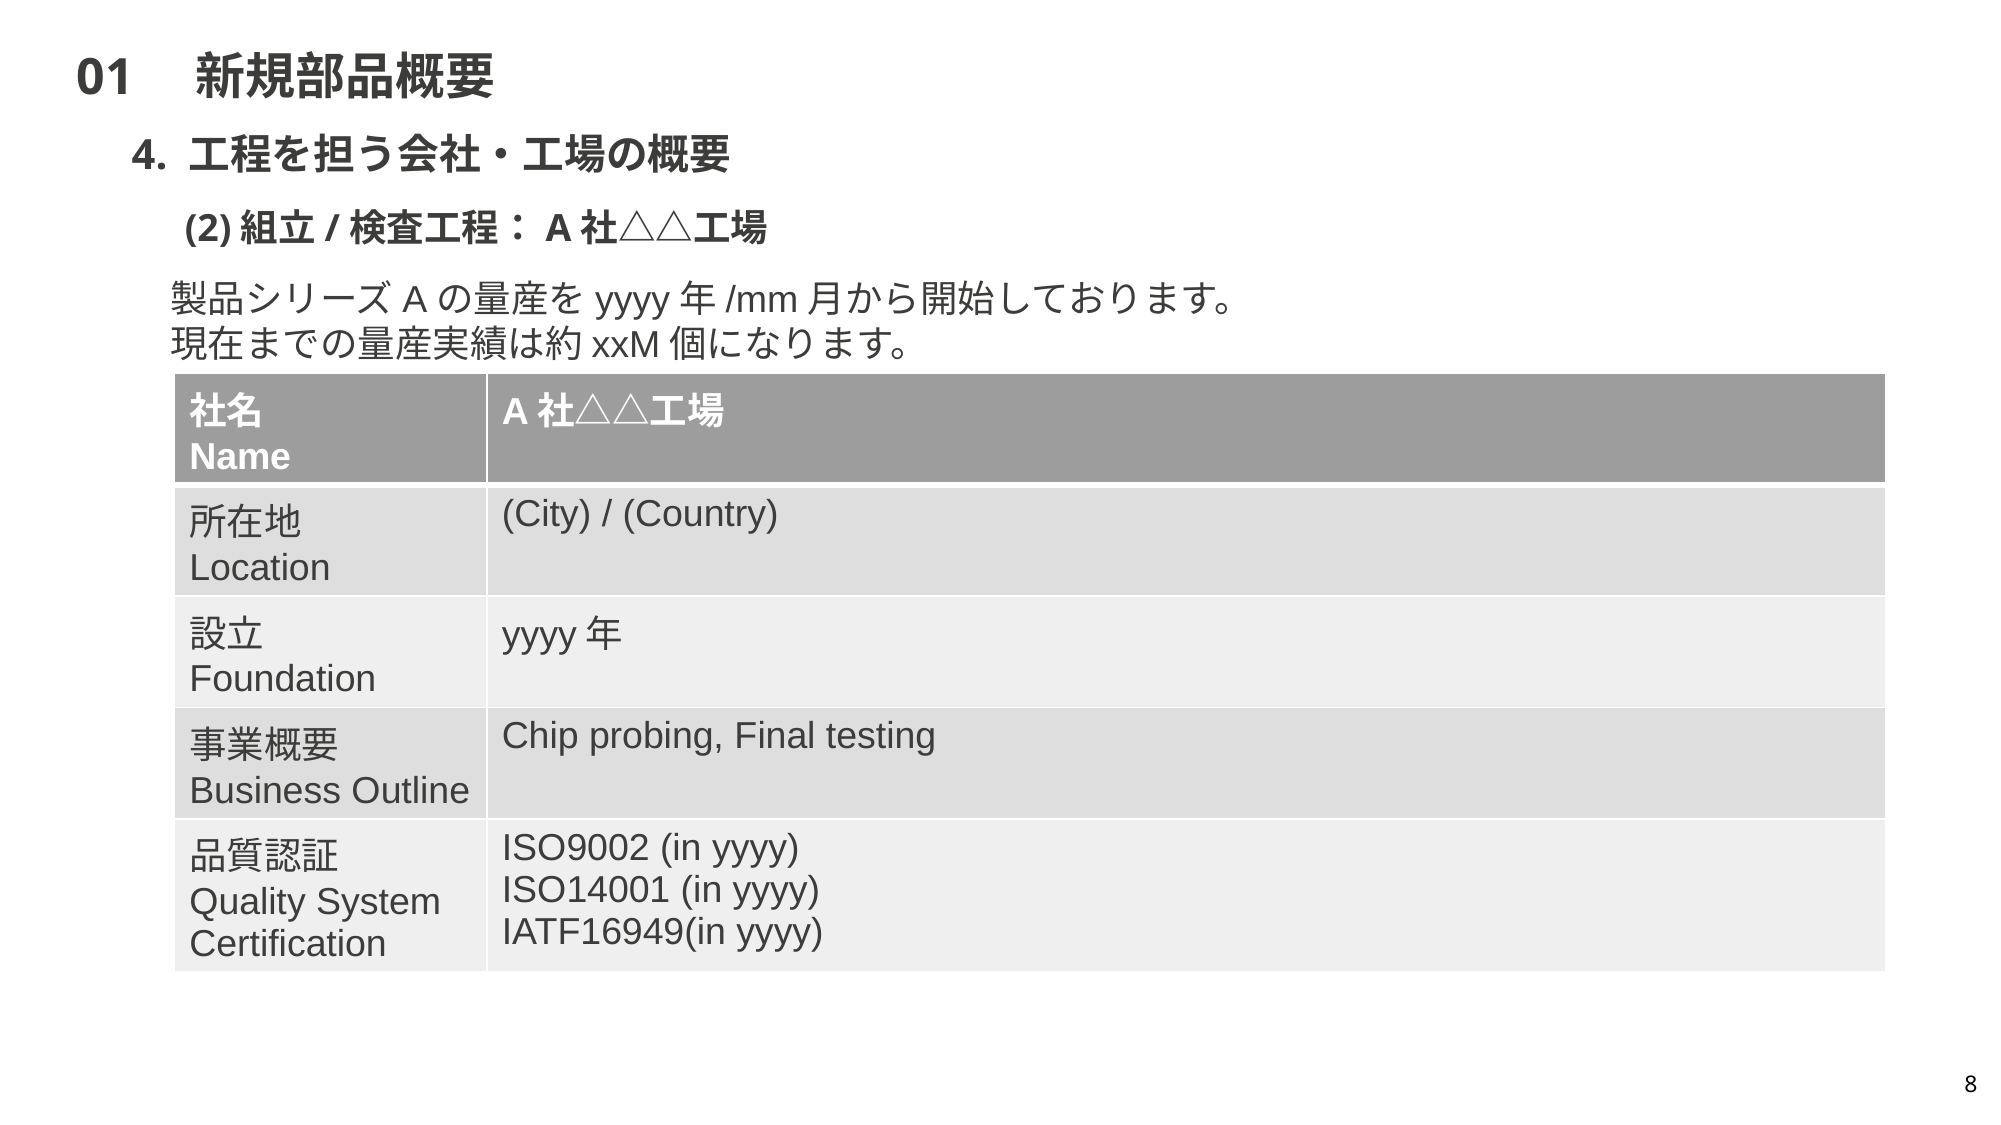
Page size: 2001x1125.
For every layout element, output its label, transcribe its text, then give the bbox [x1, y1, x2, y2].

table_header 社名 Name [175, 374, 486, 482]
text_box 4. 工程を担う会社・工場の概要 [54, 121, 1532, 197]
table_cell 品質認証 Quality System Certification [175, 820, 486, 971]
text_box 製品シリーズAの量産をyyyy年/mm月から開始しております。 現在までの量産実績は約xxM個になります。 [155, 267, 1267, 372]
table_cell 設立 Foundation [175, 597, 486, 707]
table_cell (City) / (Country) [488, 488, 1885, 595]
table_cell yyyy年 [488, 597, 1885, 707]
table_cell ISO9002 (in yyyy) ISO14001 (in yyyy) IATF16949(in yyyy) [488, 820, 1885, 971]
table_cell 所在地 Location [175, 488, 486, 595]
title 01 新規部品概要 [0, 0, 1877, 123]
table_cell 事業概要 Business Outline [175, 708, 486, 818]
text_box (2)組立/検査工程：A社△△工場 [169, 196, 783, 267]
table_cell Chip probing, Final testing [488, 708, 1885, 818]
table_header A社△△工場 [488, 374, 1885, 482]
